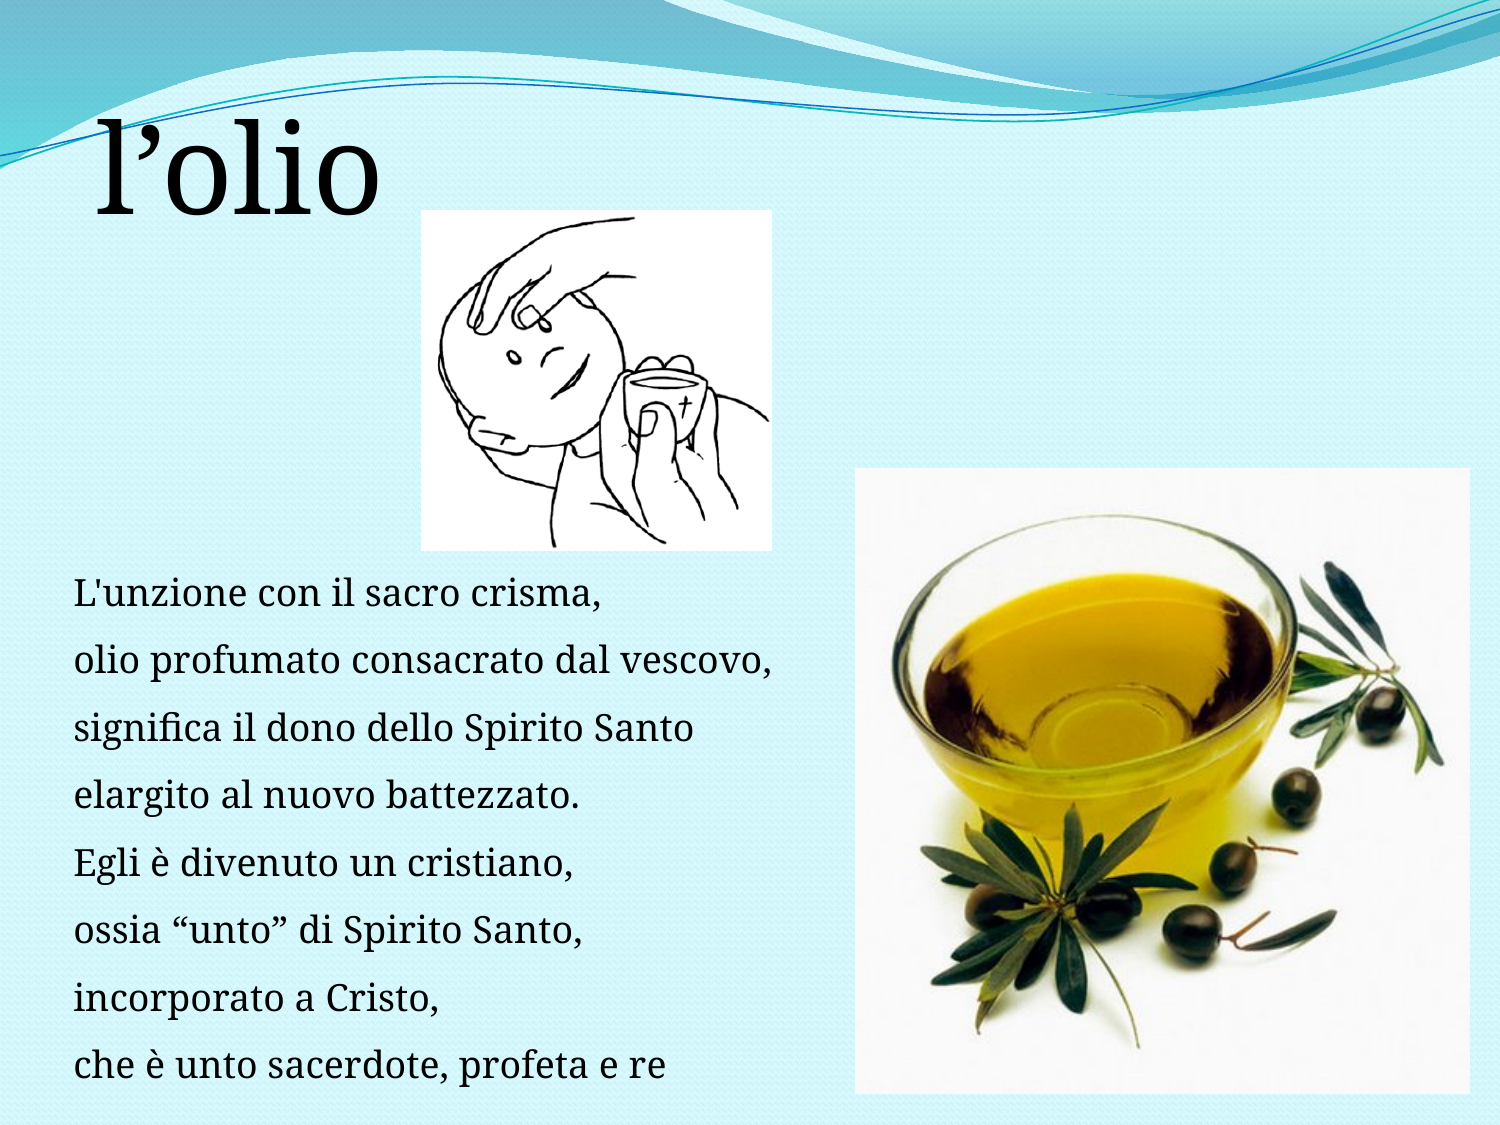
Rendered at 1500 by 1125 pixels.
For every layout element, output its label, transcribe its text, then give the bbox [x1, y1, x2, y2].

picture [855, 468, 1470, 1094]
text_box l’olio [82, 81, 539, 247]
text_box L'unzione con il sacro crisma, olio profumato consacrato dal vescovo, significa il dono dello Spirito Santo elargito al nuovo battezzato. Egli è divenuto un cristiano, ossia “unto” di Spirito Santo, incorporato a Cristo, che è unto sacerdote, profeta e re [58, 538, 809, 1094]
picture [421, 210, 772, 552]
